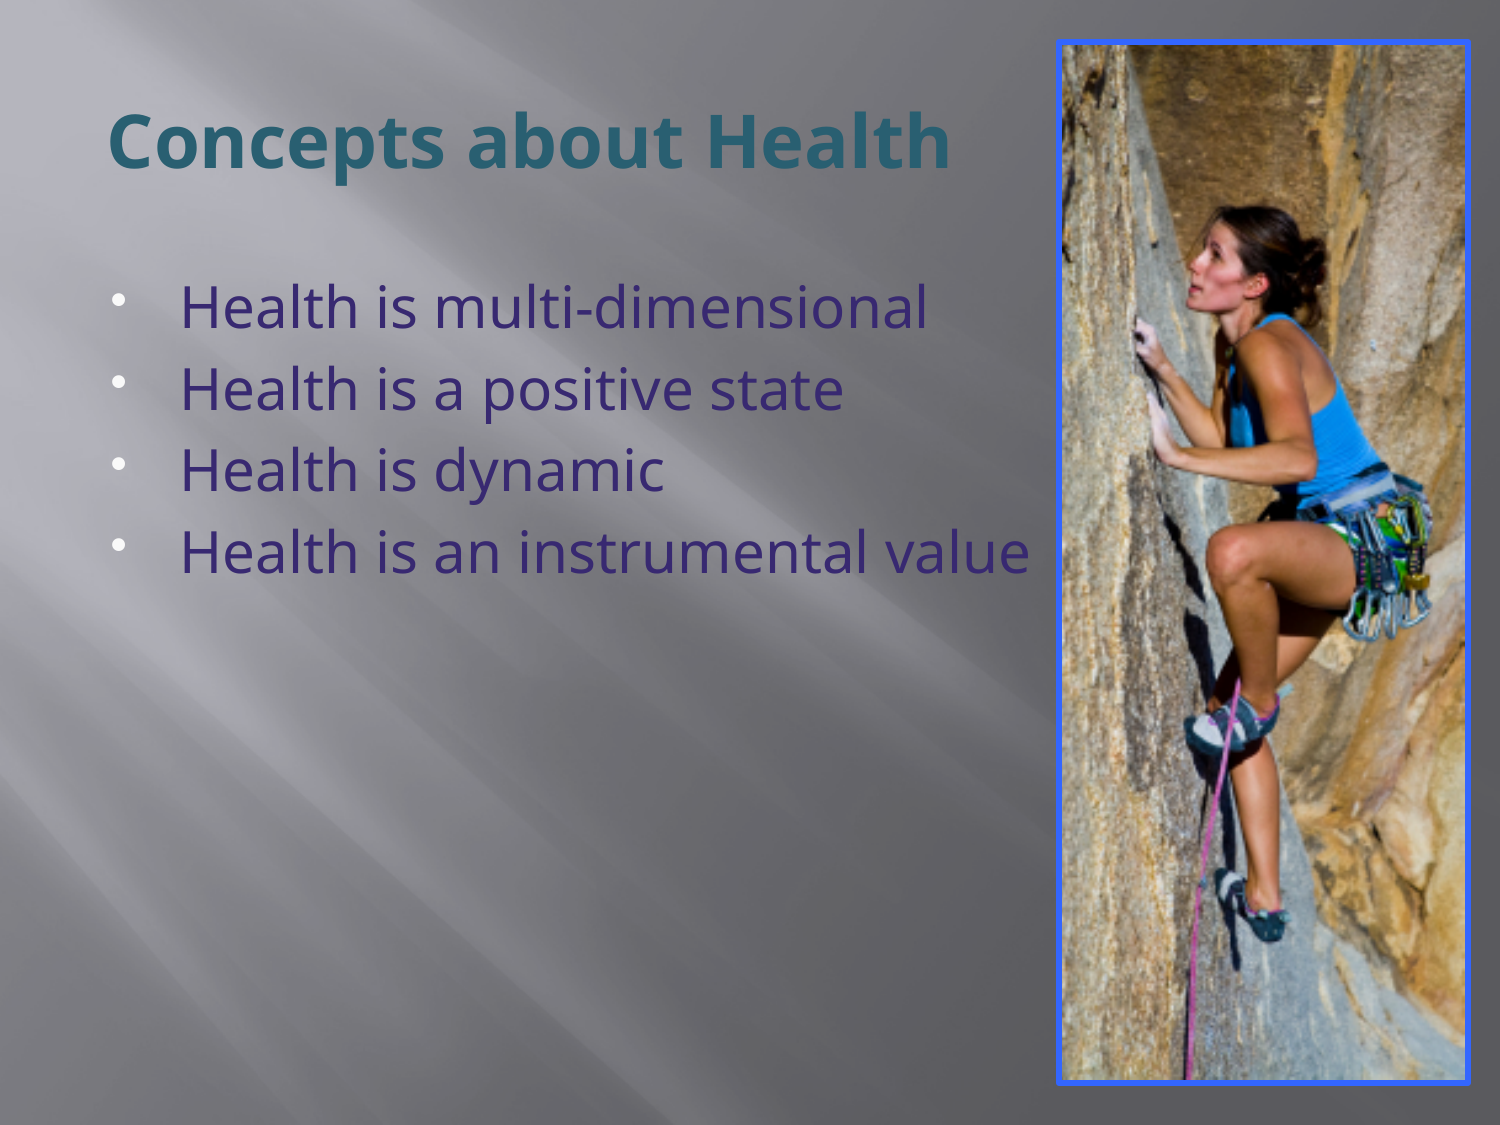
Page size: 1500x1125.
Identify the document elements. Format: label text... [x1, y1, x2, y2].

list Health is multi-dimensional Health is a positive state Health is dynamic Health is an instrumental value [75, 262, 1056, 1035]
picture [1061, 44, 1466, 1081]
title Concepts about Health [75, 45, 986, 233]
